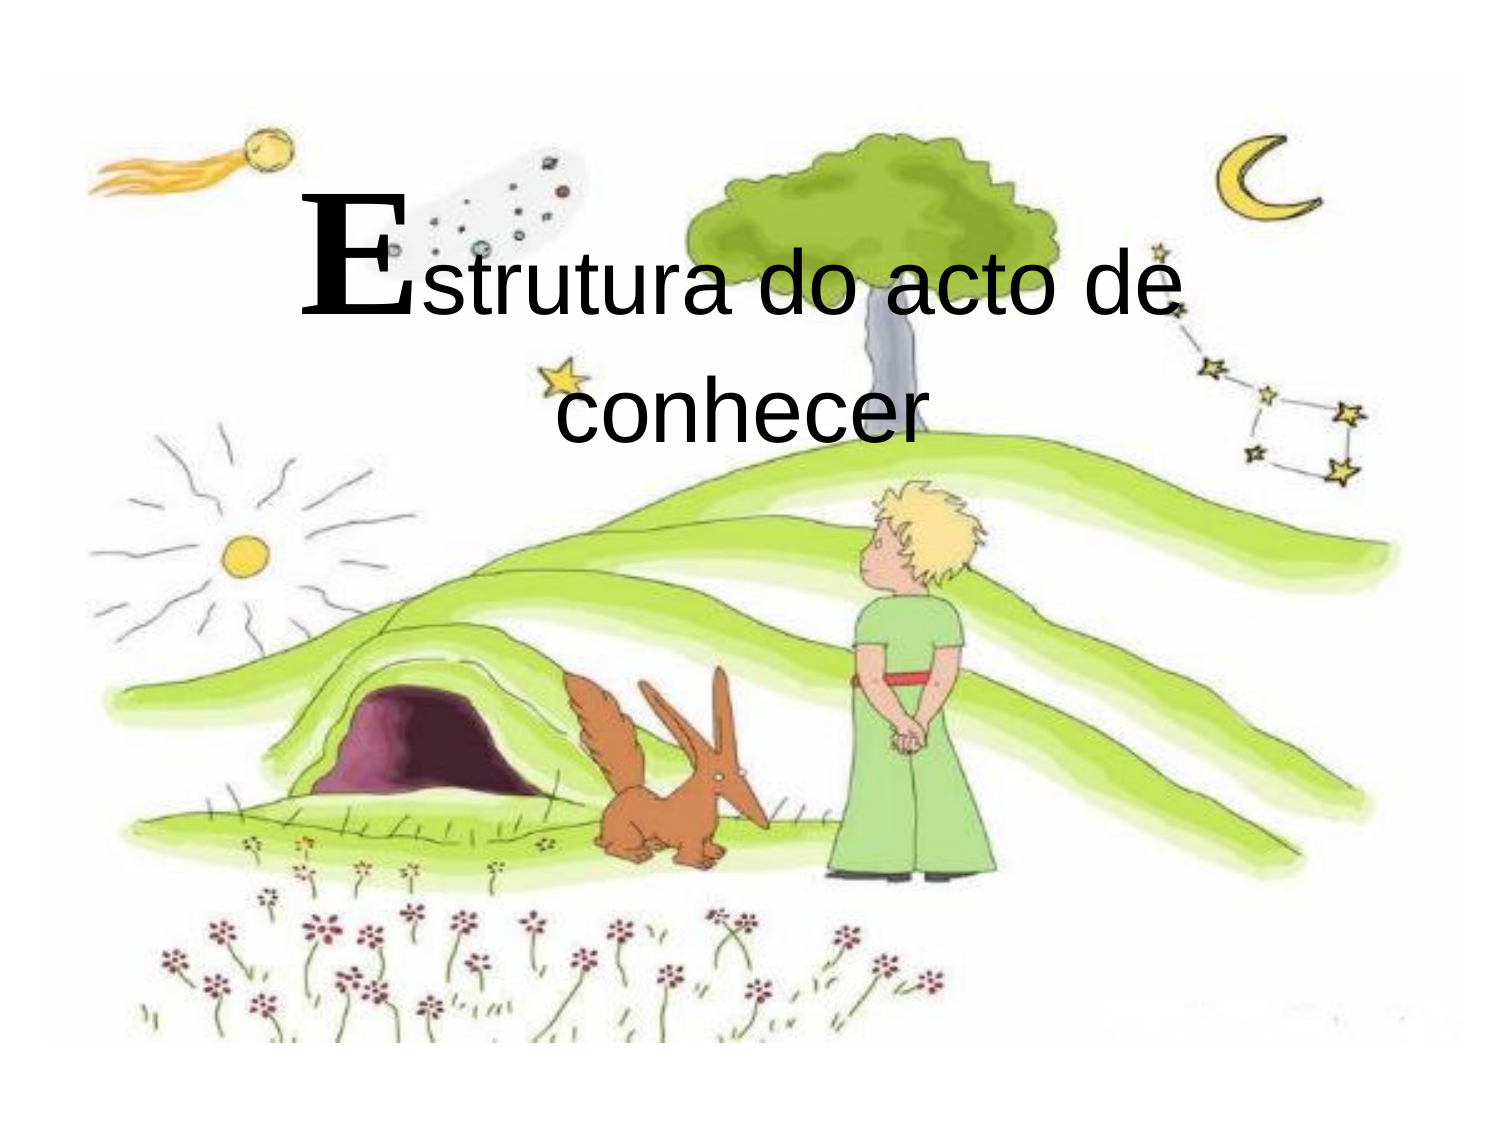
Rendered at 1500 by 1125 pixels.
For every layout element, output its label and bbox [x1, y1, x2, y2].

picture [46, 70, 1466, 1044]
